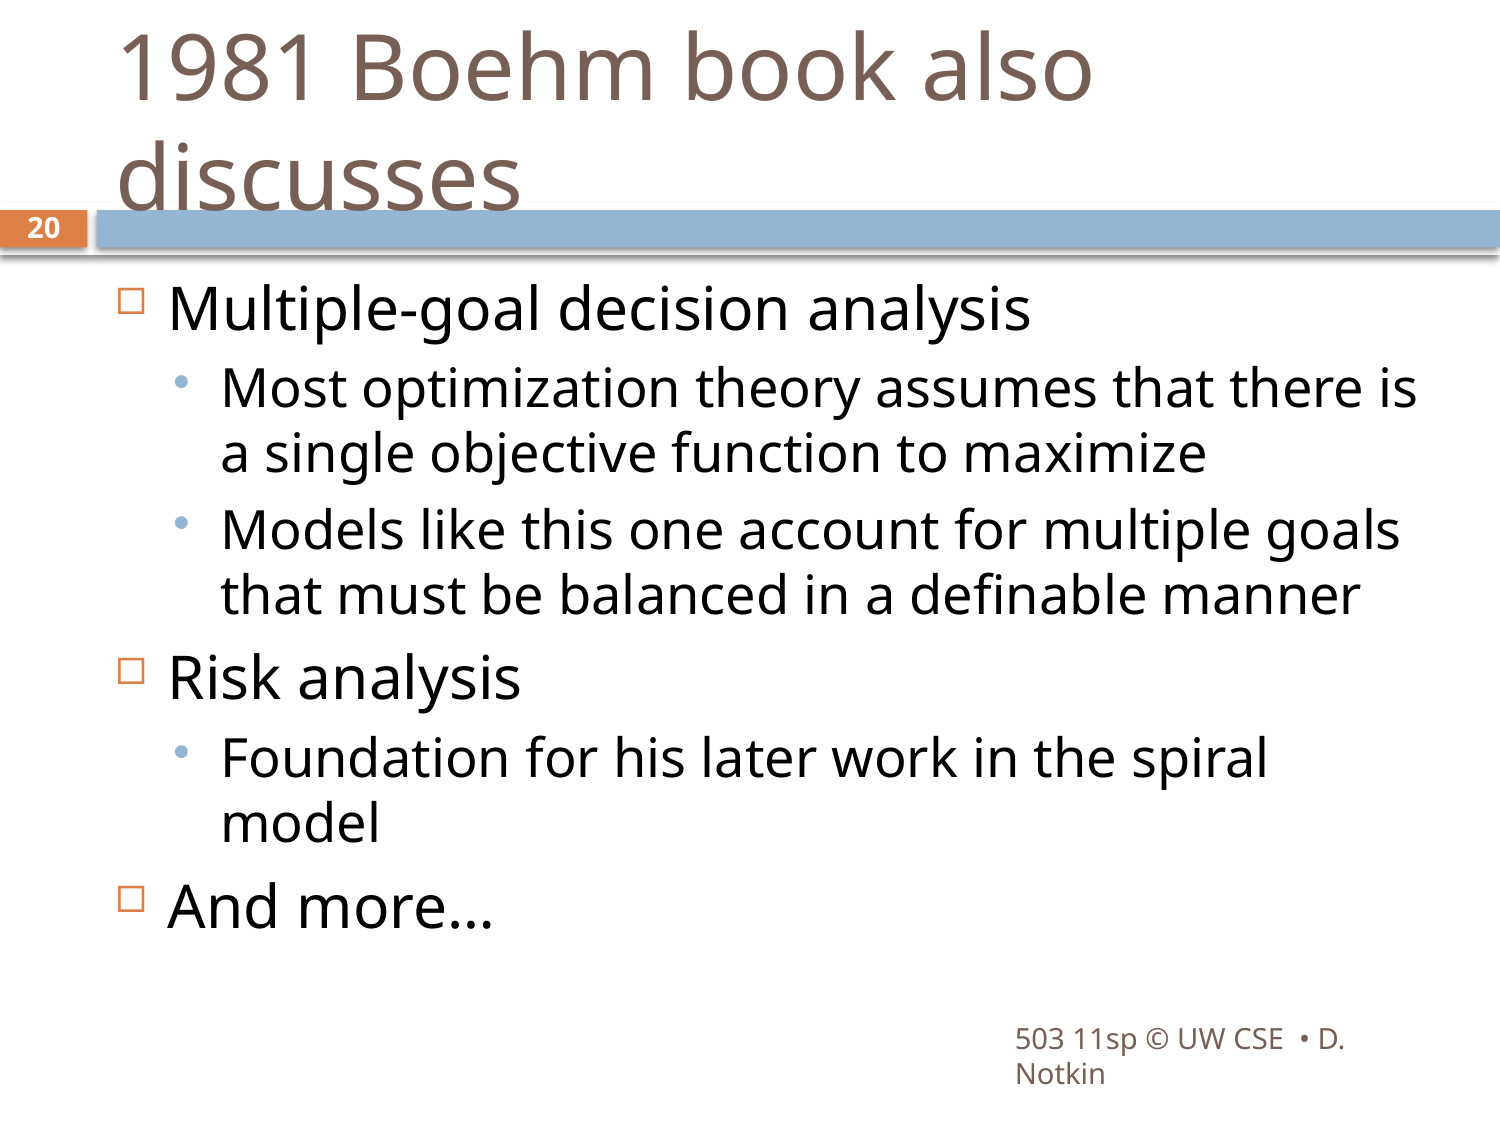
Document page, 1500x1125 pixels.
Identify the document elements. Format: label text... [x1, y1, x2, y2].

title 1981 Boehm book also discusses [100, 37, 1438, 200]
slide_number 503 11sp © UW CSE • D. Notkin [999, 1025, 1438, 1085]
slide_number 20 [0, 208, 88, 249]
list Multiple-goal decision analysis Most optimization theory assumes that there is a single objective function to maximize Models like this one account for multiple goals that must be balanced in a definable manner Risk analysis Foundation for his later work in the spiral model And more… [100, 262, 1438, 1000]
